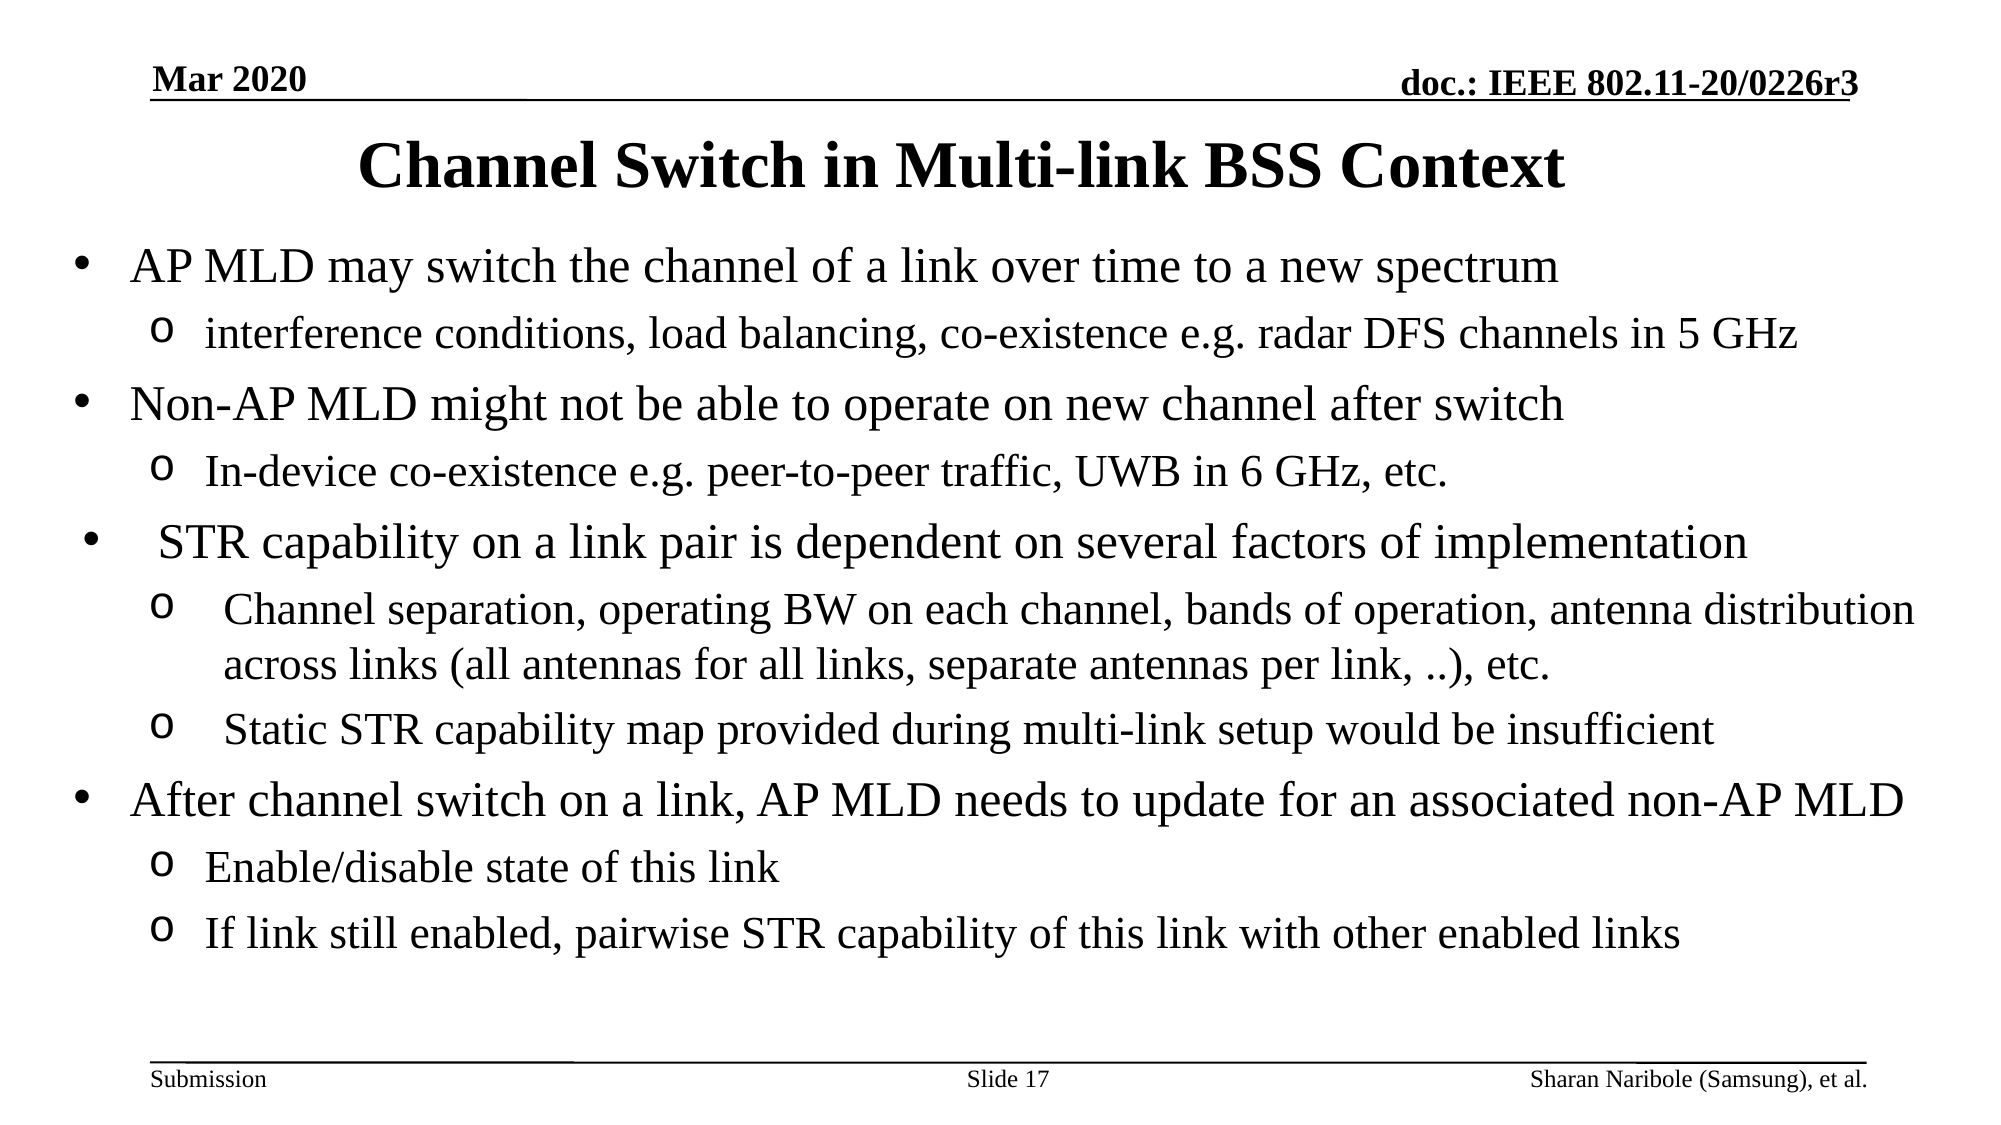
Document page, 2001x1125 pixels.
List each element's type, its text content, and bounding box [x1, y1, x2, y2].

list AP MLD may switch the channel of a link over time to a new spectrum interference conditions, load balancing, co-existence e.g. radar DFS channels in 5 GHz Non-AP MLD might not be able to operate on new channel after switch In-device co-existence e.g. peer-to-peer traffic, UWB in 6 GHz, etc. STR capability on a link pair is dependent on several factors of implementation Channel separation, operating BW on each channel, bands of operation, antenna distribution across links (all antennas for all links, separate antennas per link, ..), etc. Static STR capability map provided during multi-link setup would be insufficient After channel switch on a link, AP MLD needs to update for an associated non-AP MLD Enable/disable state of this link If link still enabled, pairwise STR capability of this link with other enabled links [57, 224, 1959, 813]
slide_number Slide 17 [950, 1061, 1067, 1123]
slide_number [152, 54, 563, 100]
footer Sharan Naribole (Samsung), et al. [1171, 1061, 1869, 1093]
title Channel Switch in Multi-link BSS Context [112, 73, 1813, 224]
